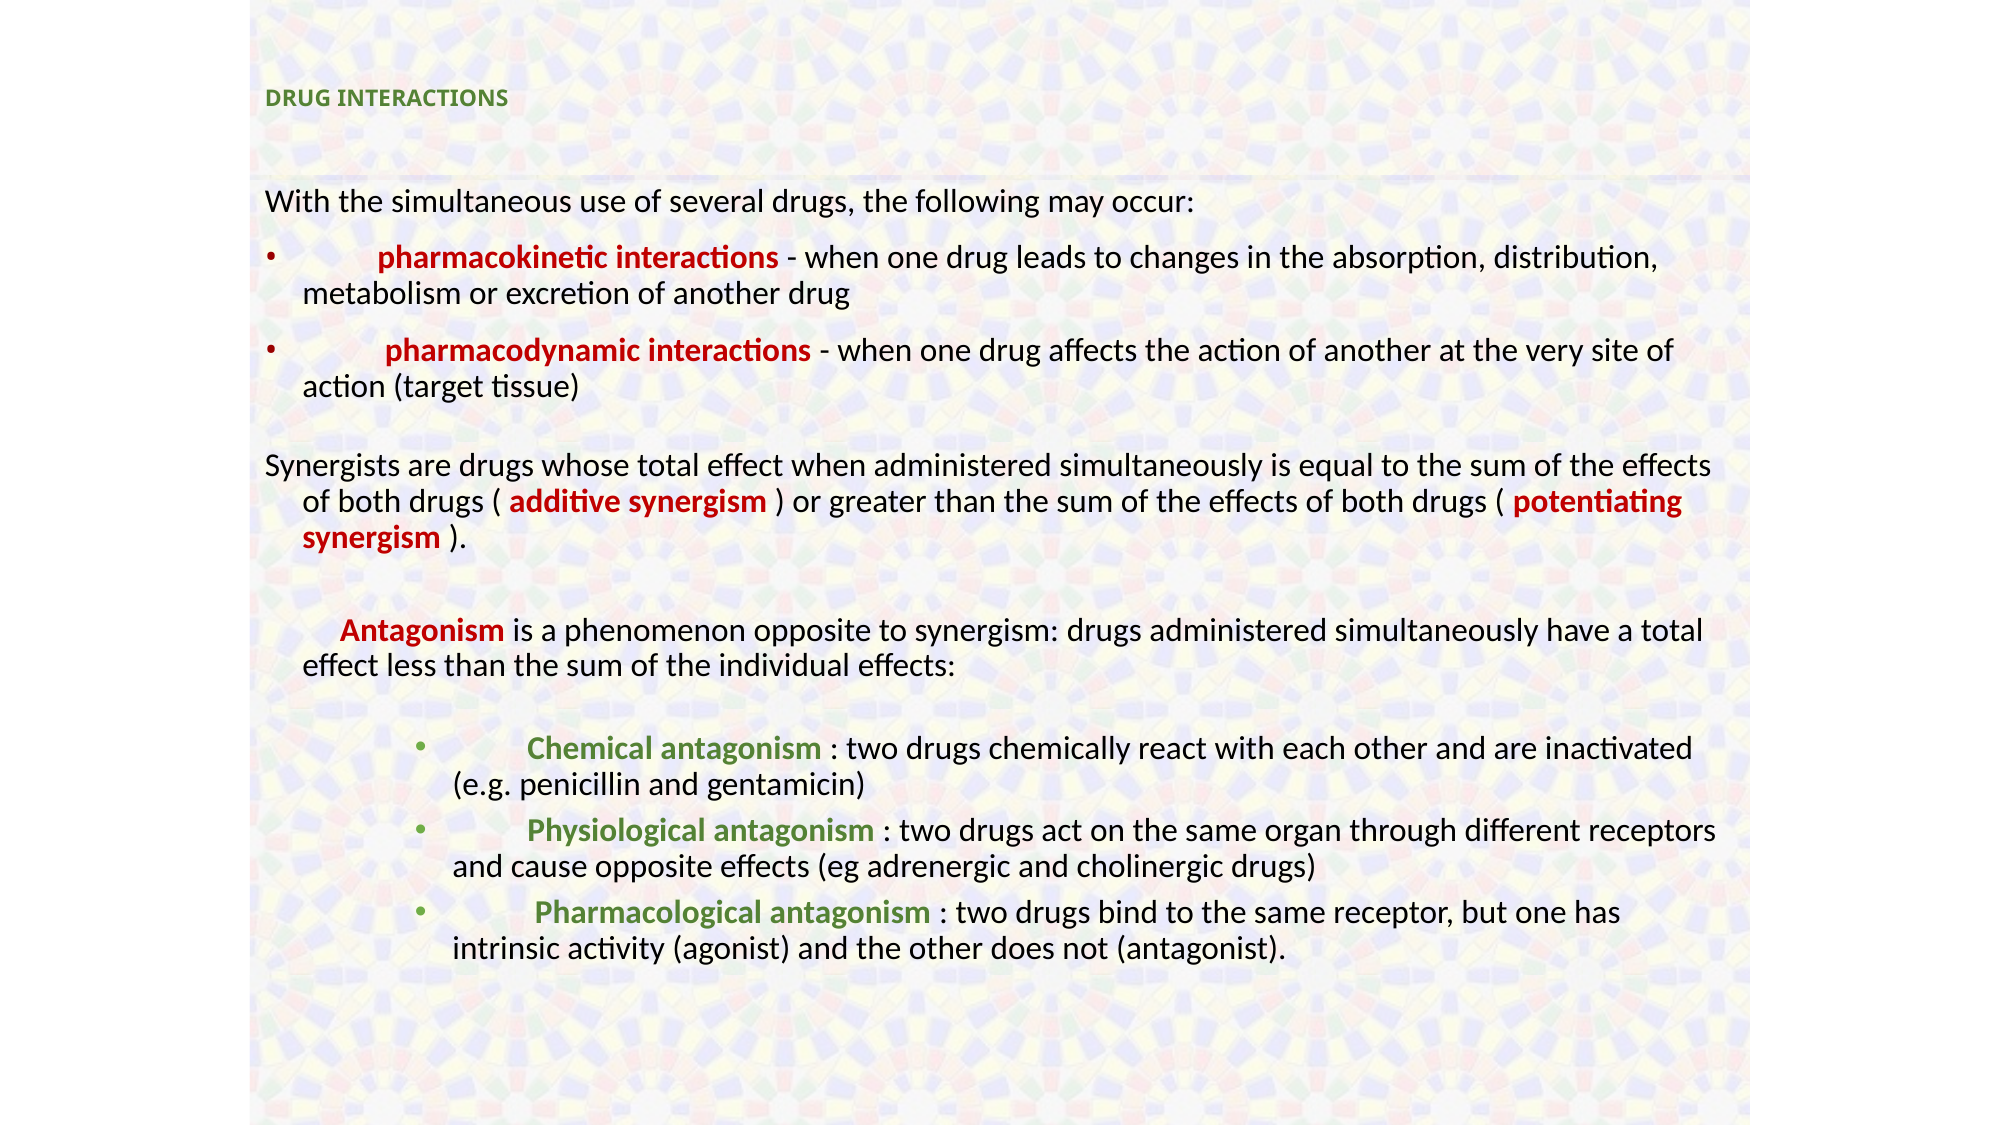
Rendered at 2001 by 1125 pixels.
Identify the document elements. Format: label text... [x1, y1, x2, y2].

title DRUG INTERACTIONS [249, 0, 1750, 175]
list With the simultaneous use of several drugs, the following may occur: pharmacokinetic interactions - when one drug leads to changes in the absorption, distribution, metabolism or excretion of another drug pharmacodynamic interactions - when one drug affects the action of another at the very site of action (target tissue) Synergists are drugs whose total effect when administered simultaneously is equal to the sum of the effects of both drugs ( additive synergism ) or greater than the sum of the effects of both drugs ( potentiating synergism ). Antagonism is a phenomenon opposite to synergism: drugs administered simultaneously have a total effect less than the sum of the individual effects: Chemical antagonism : two drugs chemically react with each other and are inactivated (e.g. penicillin and gentamicin) Physiological antagonism : two drugs act on the same organ through different receptors and cause opposite effects (eg adrenergic and cholinergic drugs) Pharmacological antagonism : two drugs bind to the same receptor, but one has intrinsic activity (agonist) and the other does not (antagonist). [249, 175, 1750, 1125]
